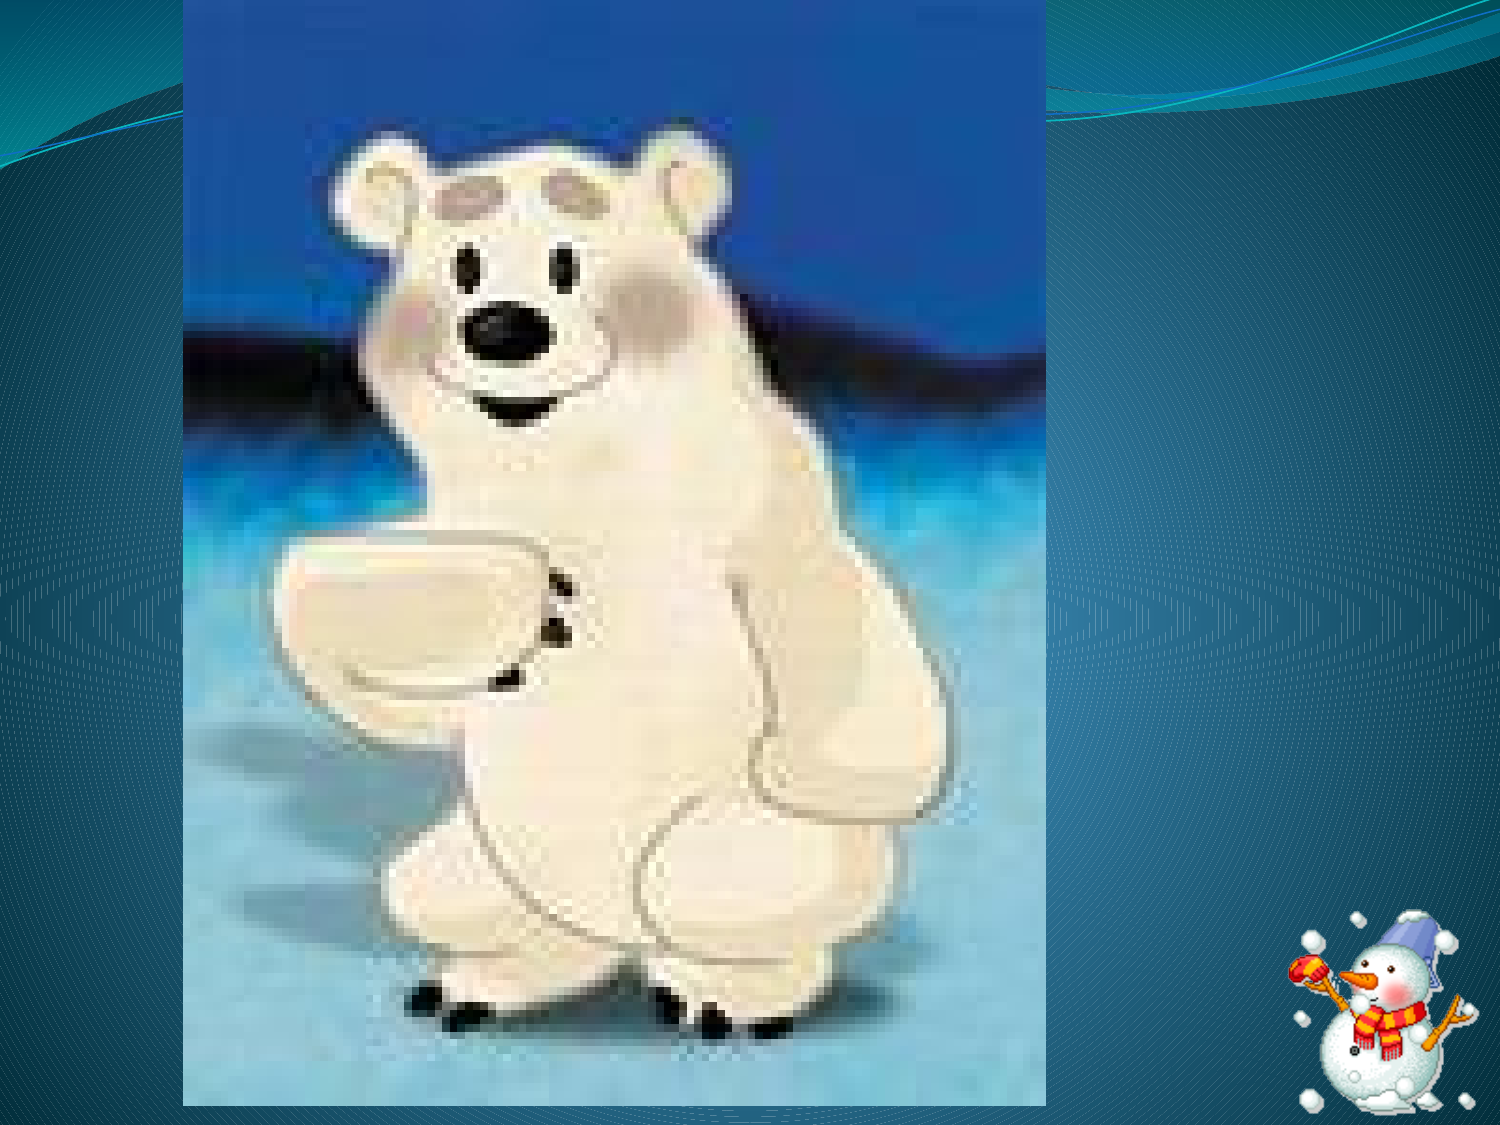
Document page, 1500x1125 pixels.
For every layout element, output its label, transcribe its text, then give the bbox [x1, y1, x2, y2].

picture [1257, 882, 1500, 1125]
list Как звали мультипликационного белого медвежонка, который пришёл на новогодний праздник к своему другу и интересовался, можно ли съесть ёлку? [1053, 172, 1058, 1047]
picture [182, 0, 1046, 1106]
